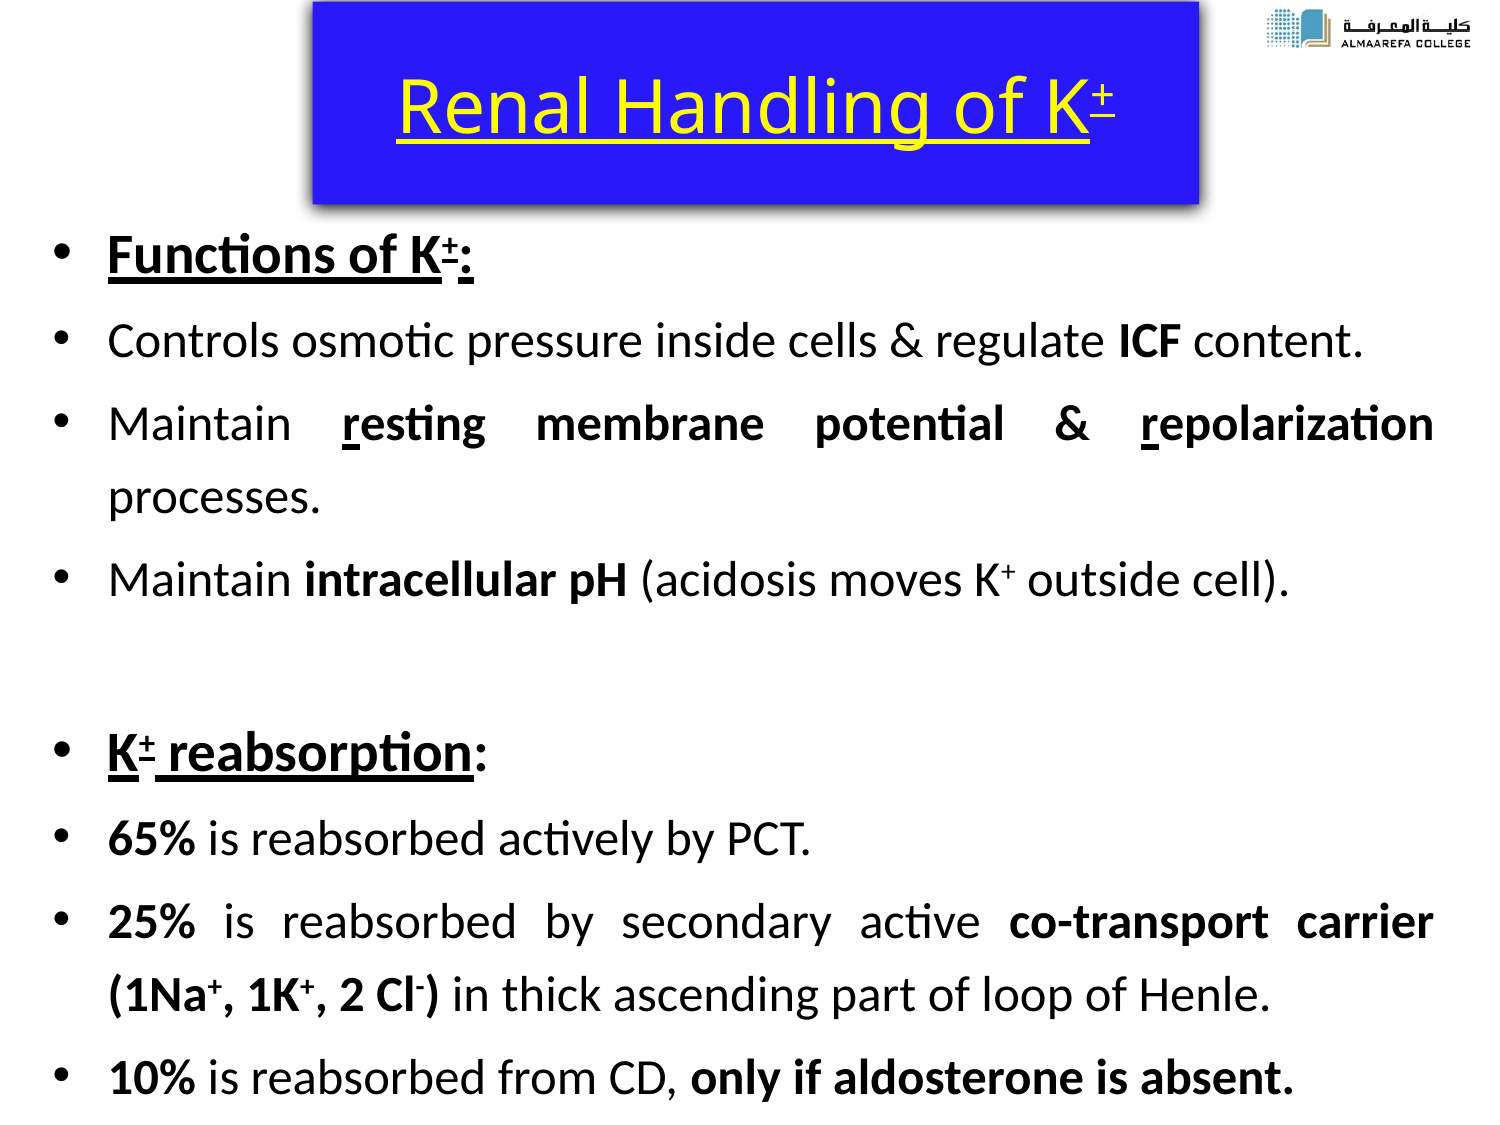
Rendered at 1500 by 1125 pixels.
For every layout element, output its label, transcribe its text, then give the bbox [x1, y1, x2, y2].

list Functions of K+: Controls osmotic pressure inside cells & regulate ICF content. Maintain resting membrane potential & repolarization processes. Maintain intracellular pH (acidosis moves K+ outside cell). K+ reabsorption: 65% is reabsorbed actively by PCT. 25% is reabsorbed by secondary active co-transport carrier (1Na+, 1K+, 2 Cl-) in thick ascending part of loop of Henle. 10% is reabsorbed from CD, only if aldosterone is absent. [37, 195, 1450, 1125]
title Renal Handling of K+ [312, 1, 1200, 205]
picture [1262, 0, 1475, 65]
